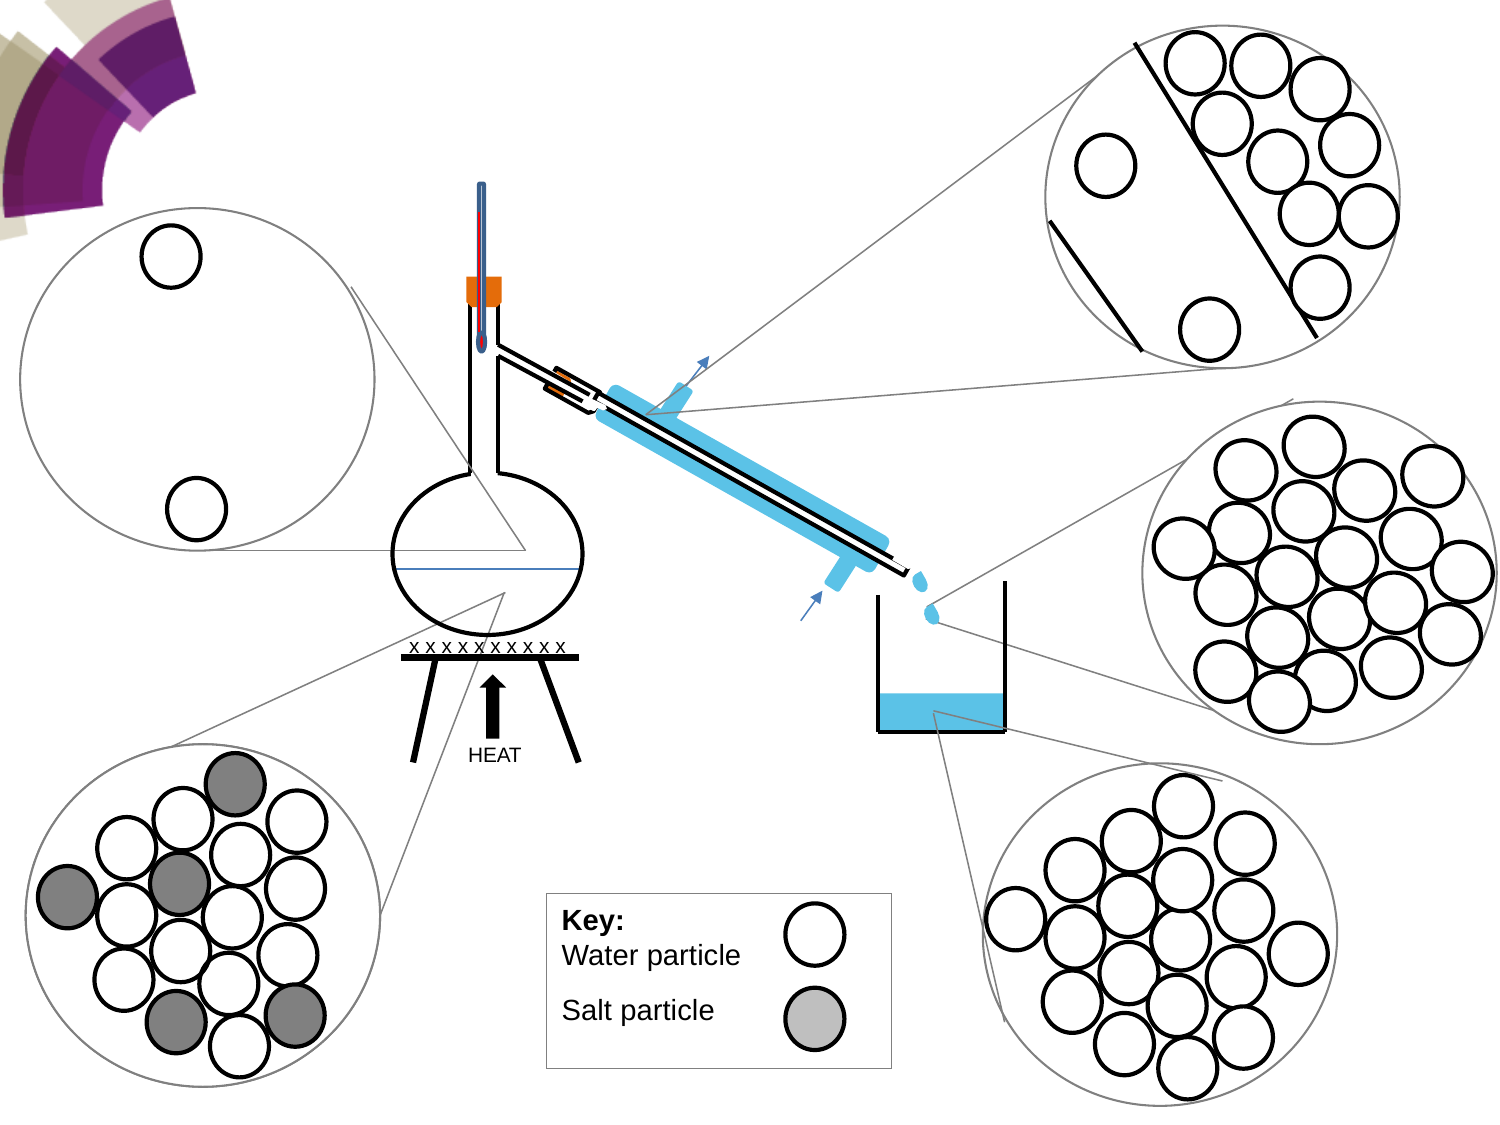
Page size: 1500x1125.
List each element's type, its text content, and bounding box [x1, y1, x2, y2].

text_box [1151, 846, 1215, 914]
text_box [1010, 618, 1320, 745]
text_box [197, 950, 261, 1017]
text_box [35, 863, 100, 931]
text_box [1096, 873, 1160, 939]
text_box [350, 286, 526, 551]
text_box [209, 821, 273, 889]
text_box [23, 780, 382, 1089]
text_box [256, 922, 320, 987]
text_box Key: Water particle Salt particle [546, 893, 892, 1069]
text_box [149, 917, 213, 985]
text_box [144, 988, 208, 1056]
text_box [265, 789, 329, 855]
text_box [1239, 32, 1282, 41]
text_box [1429, 539, 1495, 605]
text_box [139, 223, 203, 290]
text_box [1204, 943, 1268, 1009]
text_box [783, 901, 847, 968]
text_box [147, 851, 212, 917]
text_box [379, 779, 505, 916]
picture [0, 0, 1500, 1125]
text_box [1144, 23, 1301, 41]
text_box [1171, 30, 1219, 41]
text_box [95, 814, 159, 882]
text_box [1358, 635, 1425, 700]
text_box [1313, 525, 1380, 590]
text_box [1325, 648, 1358, 714]
text_box [92, 946, 156, 1013]
text_box [1149, 909, 1213, 973]
text_box [1145, 972, 1209, 1039]
text_box [1043, 904, 1107, 970]
text_box [1322, 74, 1402, 222]
text_box [1097, 939, 1161, 1007]
text_box [1009, 885, 1048, 953]
text_box [1298, 414, 1347, 480]
text_box [1102, 190, 1129, 219]
text_box [1378, 506, 1444, 572]
text_box [1043, 836, 1107, 904]
text_box [1102, 132, 1129, 200]
text_box [1092, 1010, 1157, 1078]
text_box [933, 712, 1005, 1023]
text_box [1008, 774, 1340, 1108]
text_box [1362, 570, 1429, 636]
text_box [1322, 254, 1352, 321]
text_box [95, 882, 159, 948]
text_box [1096, 49, 1129, 142]
text_box [1325, 625, 1478, 747]
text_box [933, 710, 1223, 782]
text_box [1099, 807, 1163, 875]
text_box [1183, 348, 1236, 363]
text_box [1040, 968, 1104, 1035]
text_box [1266, 920, 1330, 988]
text_box [1322, 111, 1382, 179]
text_box [1146, 347, 1313, 371]
text_box [1322, 225, 1400, 342]
text_box [200, 884, 264, 951]
text_box [1322, 183, 1339, 245]
text_box [207, 1012, 272, 1080]
text_box [1417, 602, 1484, 667]
text_box [1213, 810, 1277, 877]
text_box [1298, 547, 1320, 608]
text_box [1298, 479, 1337, 544]
text_box [1306, 587, 1372, 652]
text_box [1336, 183, 1400, 250]
text_box [1296, 399, 1499, 649]
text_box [1102, 220, 1143, 352]
text_box [1211, 1004, 1276, 1071]
text_box [1151, 790, 1216, 840]
text_box [1400, 444, 1466, 509]
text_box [1010, 398, 1294, 613]
text_box [1212, 877, 1276, 944]
text_box [203, 789, 267, 818]
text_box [96, 592, 376, 782]
text_box [151, 789, 215, 853]
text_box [1102, 367, 1223, 415]
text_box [1134, 42, 1318, 339]
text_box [645, 75, 1098, 415]
text_box [783, 985, 847, 1053]
text_box [1332, 458, 1398, 523]
text_box [263, 982, 327, 1049]
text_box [383, 183, 1006, 776]
text_box [1156, 1034, 1220, 1102]
text_box [1322, 56, 1352, 123]
text_box [18, 205, 349, 553]
text_box [164, 475, 229, 543]
text_box [263, 855, 328, 922]
